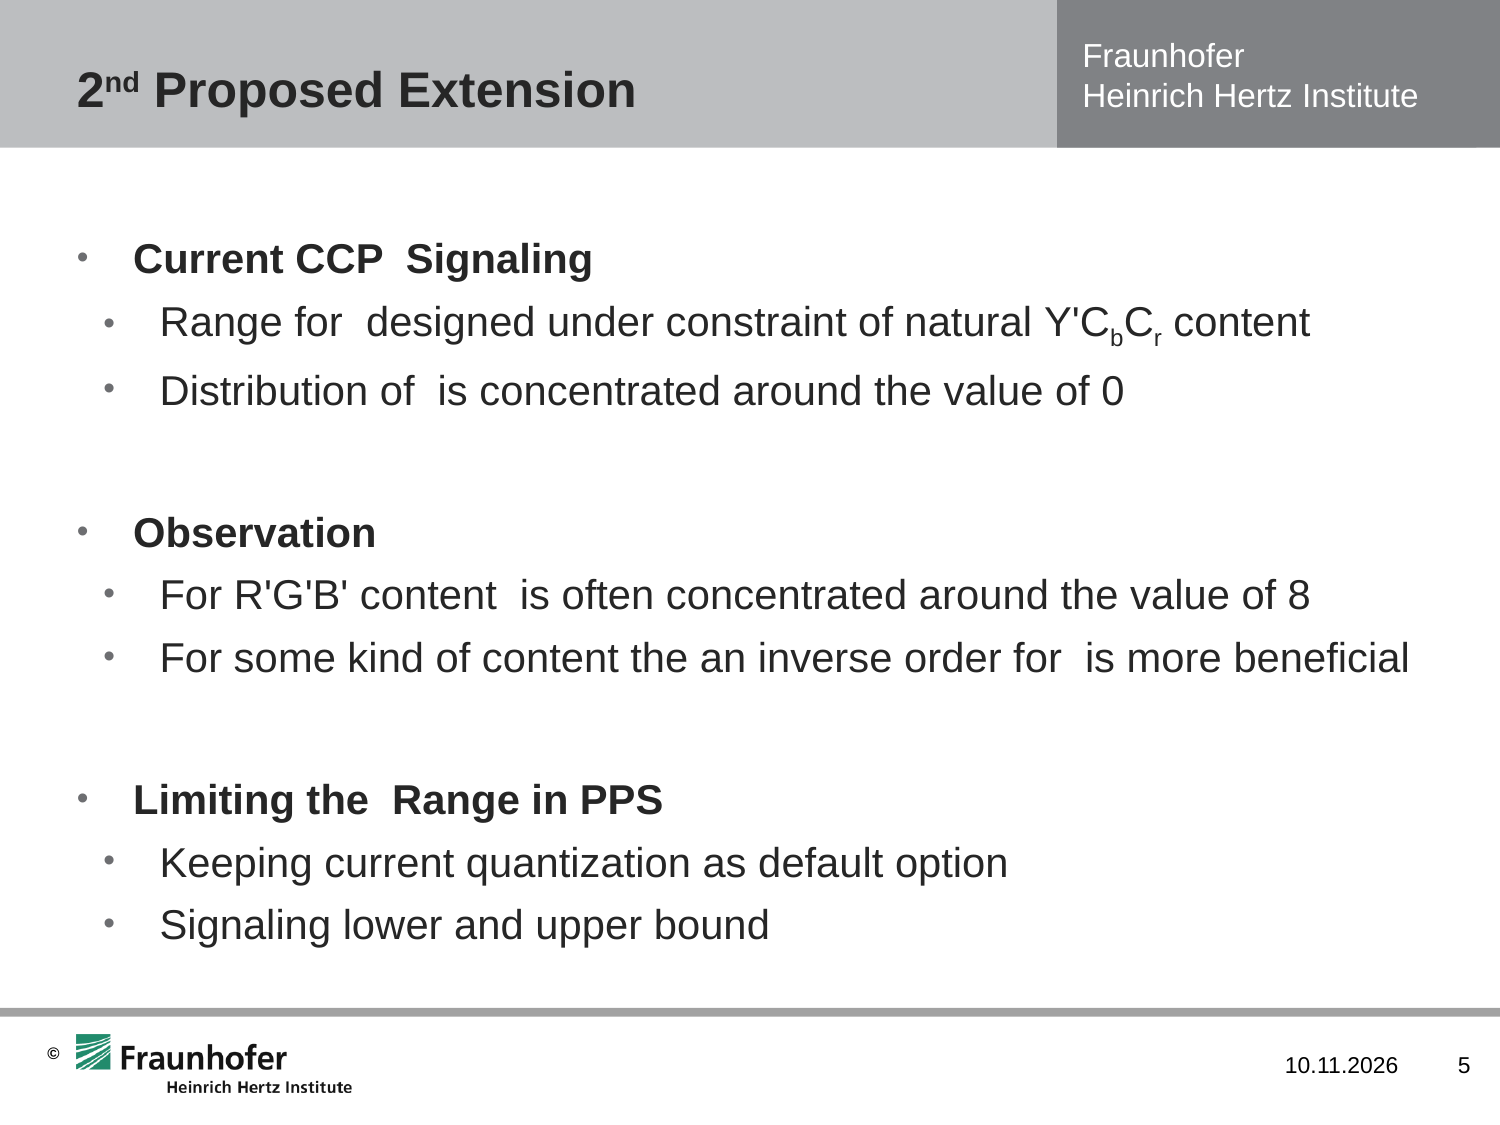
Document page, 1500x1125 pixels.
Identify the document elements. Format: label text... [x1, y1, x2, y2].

slide_number 5 [1394, 1034, 1471, 1094]
picture [76, 1034, 352, 1093]
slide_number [1019, 1034, 1394, 1094]
title 2nd Proposed Extension [76, 58, 1022, 118]
